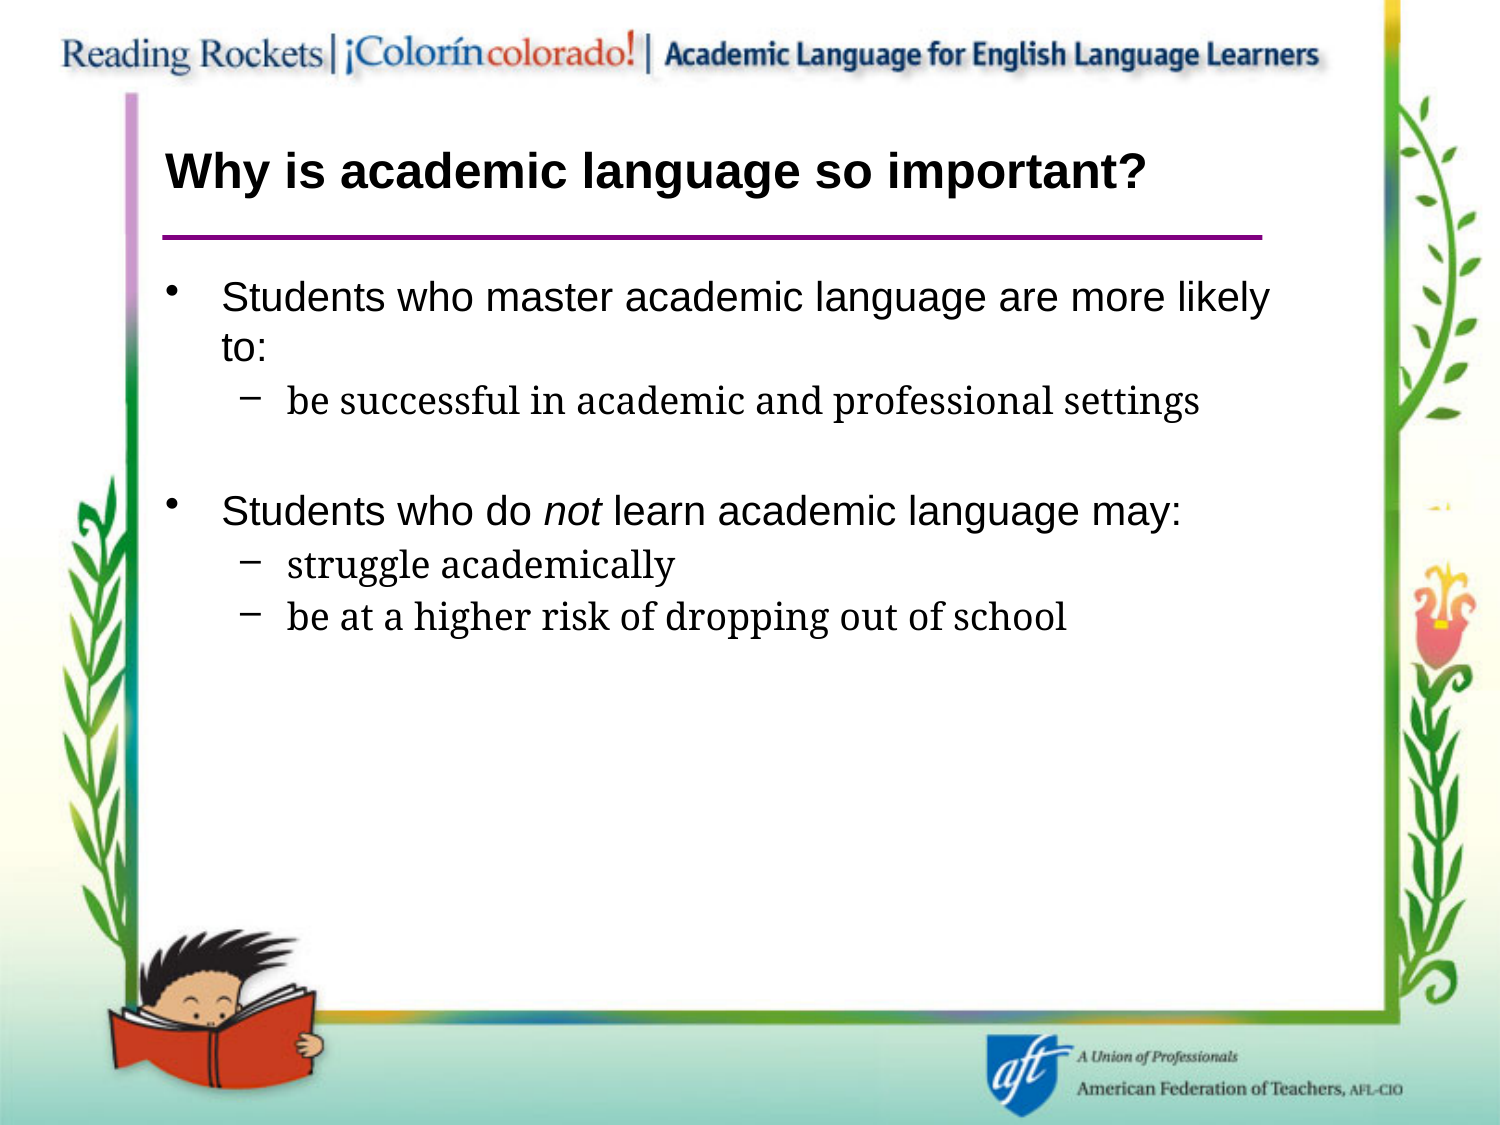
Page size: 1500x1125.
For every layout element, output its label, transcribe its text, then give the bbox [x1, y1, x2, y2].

title Why is academic language so important? [149, 74, 1376, 263]
picture [0, 0, 1500, 1125]
list Students who master academic language are more likely to: be successful in academic and professional settings Students who do not learn academic language may: struggle academically be at a higher risk of dropping out of school [149, 262, 1308, 1006]
